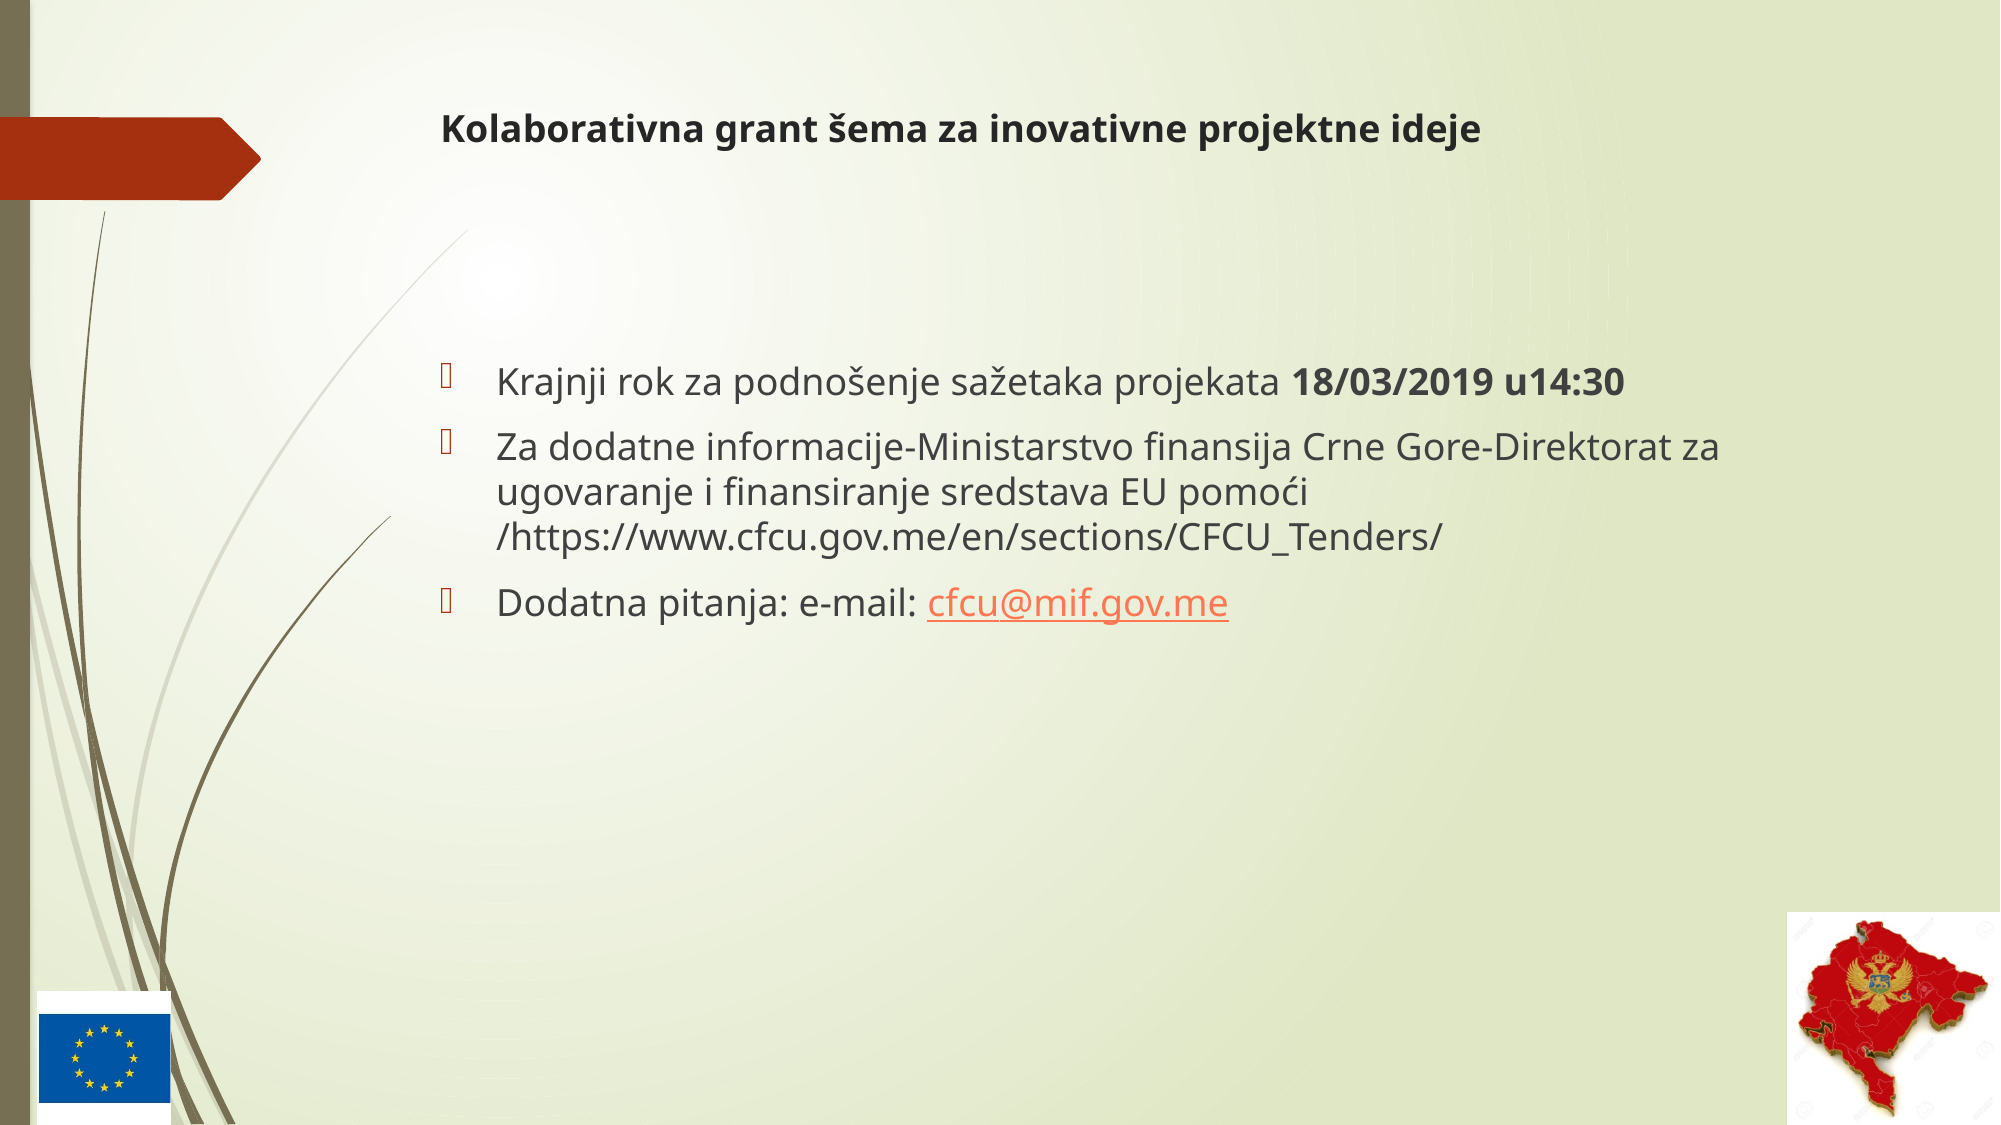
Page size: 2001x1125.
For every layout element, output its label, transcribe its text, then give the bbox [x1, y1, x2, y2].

picture [37, 991, 172, 1125]
title Kolaborativna grant šema za inovativne projektne ideje [425, 97, 1888, 308]
list Krajnji rok za podnošenje sažetaka projekata 18/03/2019 u14:30 Za dodatne informacije-Ministarstvo finansija Crne Gore-Direktorat za ugovaranje i finansiranje sredstava EU pomoći /https://www.cfcu.gov.me/en/sections/CFCU_Tenders/ Dodatna pitanja: e-mail: cfcu@mif.gov.me [424, 350, 1888, 970]
picture [1787, 912, 2000, 1125]
